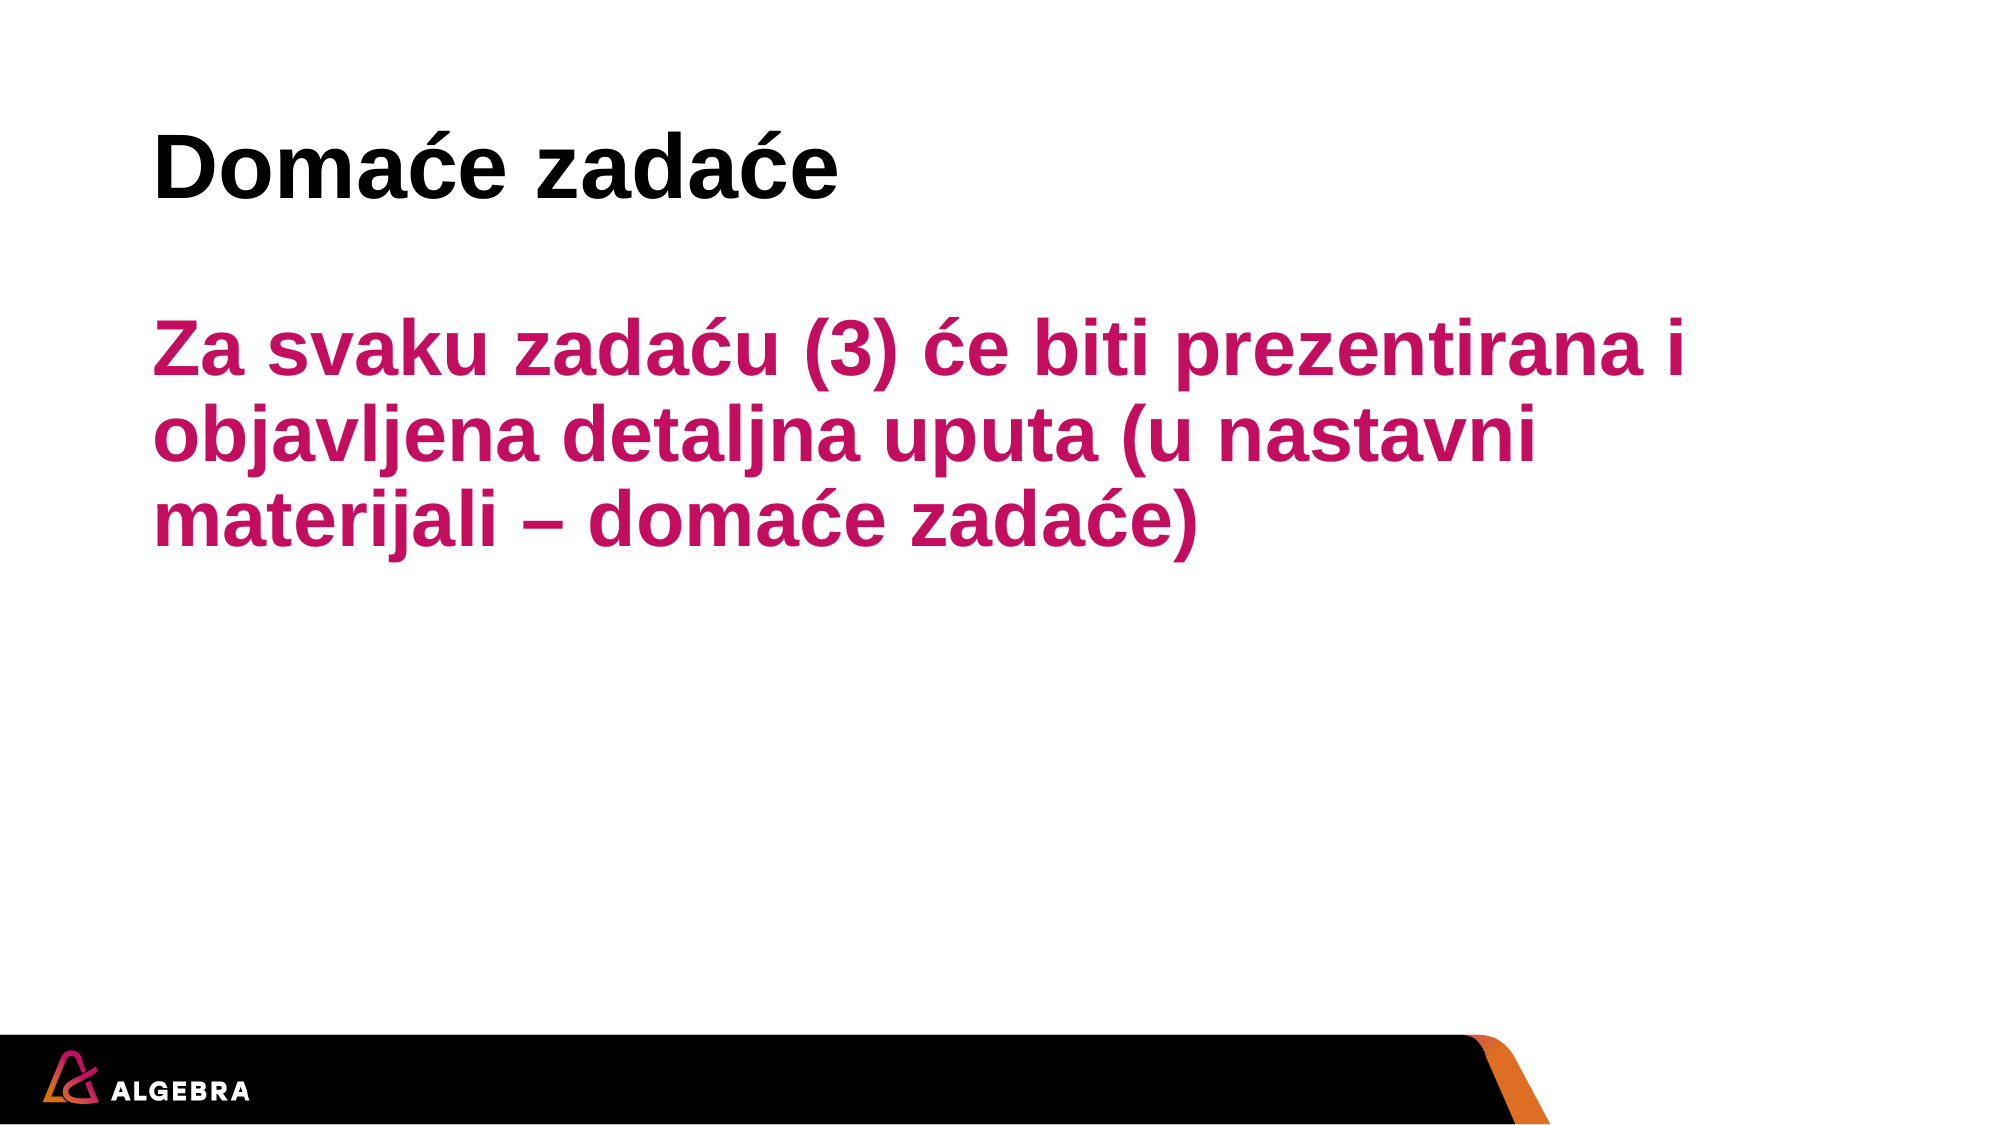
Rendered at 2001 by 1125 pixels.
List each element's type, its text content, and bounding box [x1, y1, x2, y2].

picture [0, 1034, 1733, 1125]
list Za svaku zadaću (3) će biti prezentirana i objavljena detaljna uputa (u nastavni materijali – domaće zadaće) [137, 299, 1863, 1014]
title Domaće zadaće [137, 59, 1863, 278]
